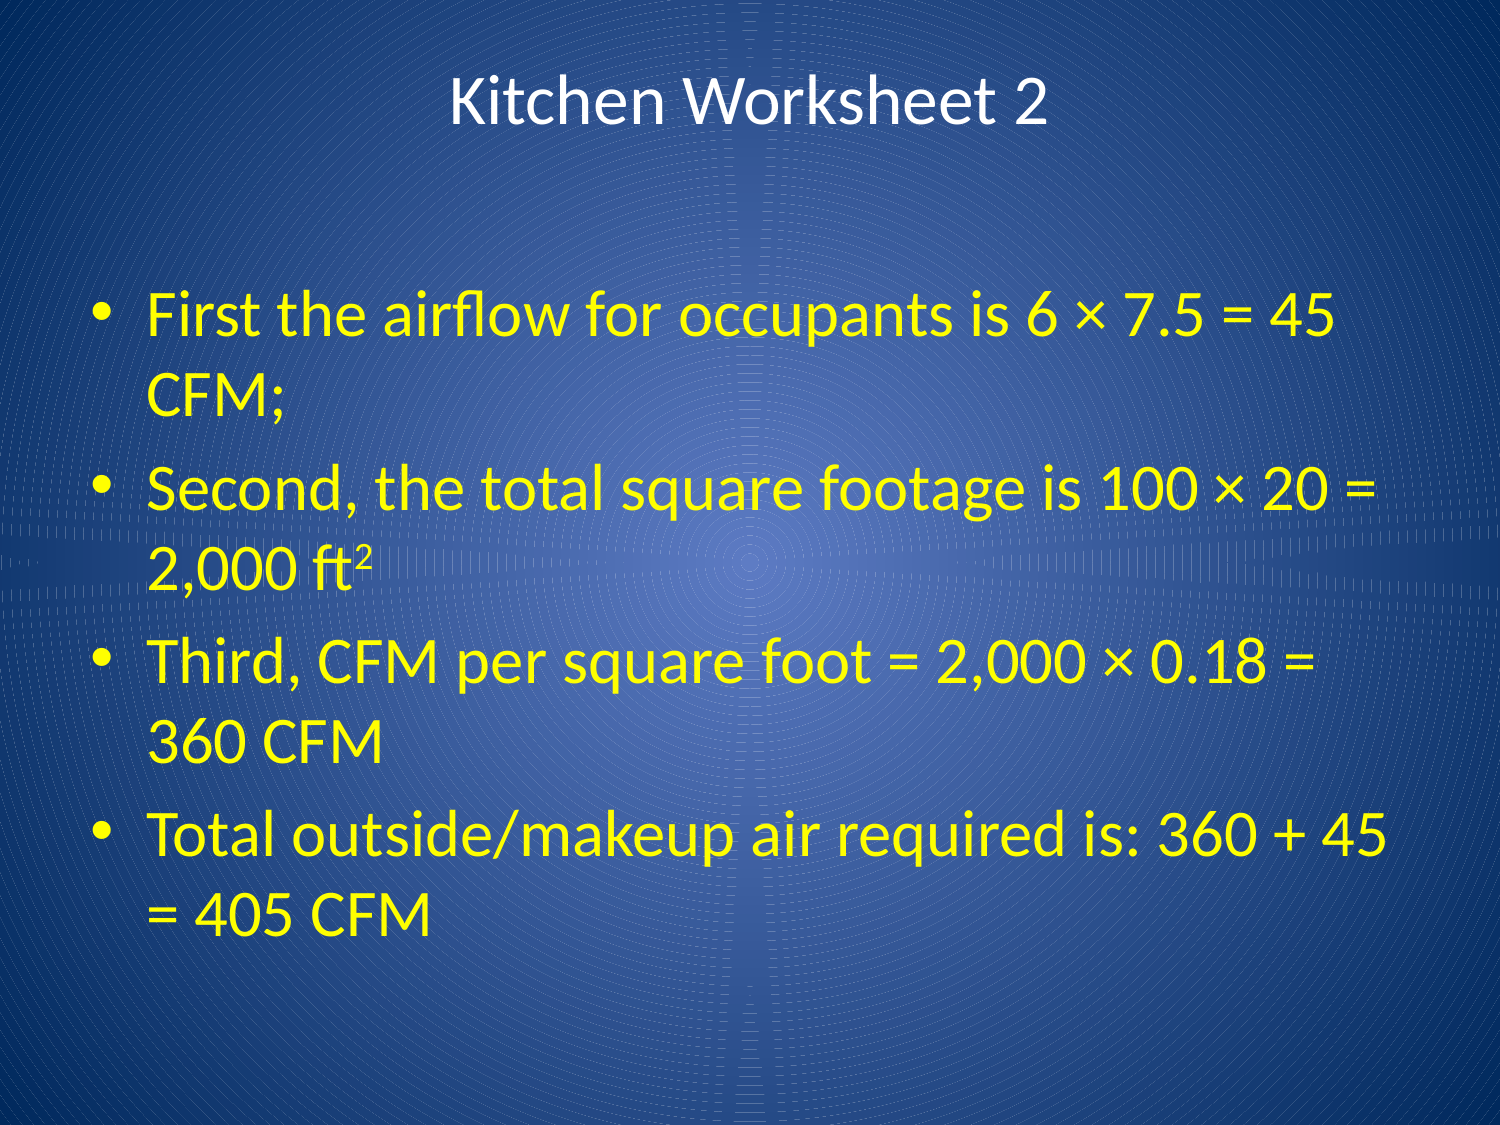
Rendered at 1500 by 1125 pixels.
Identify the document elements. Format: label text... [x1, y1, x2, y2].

list First the airflow for occupants is 6 × 7.5 = 45 CFM; Second, the total square footage is 100 × 20 = 2,000 ft2 Third, CFM per square foot = 2,000 × 0.18 = 360 CFM Total outside/makeup air required is: 360 + 45 = 405 CFM [75, 262, 1425, 1005]
title Kitchen Worksheet 2 [75, 45, 1425, 233]
